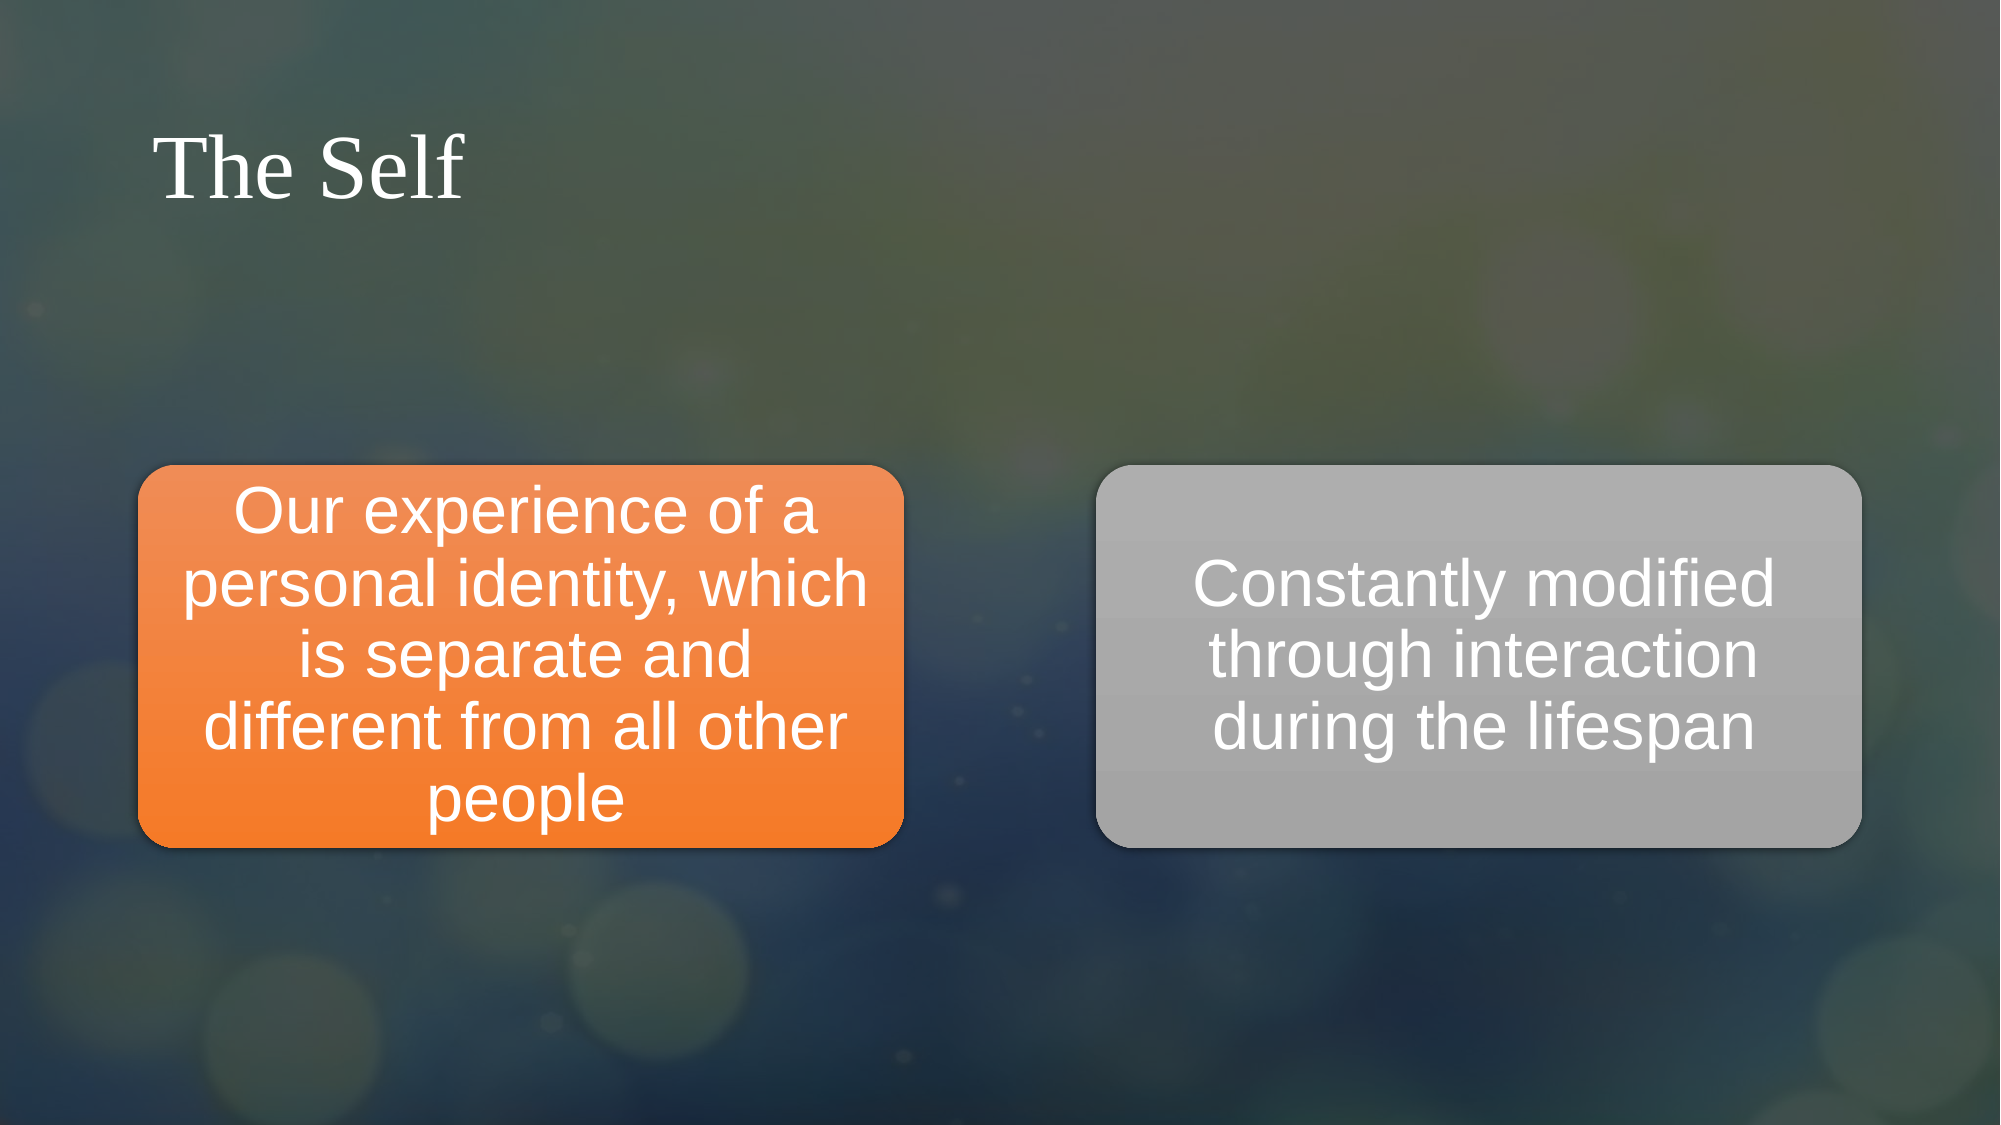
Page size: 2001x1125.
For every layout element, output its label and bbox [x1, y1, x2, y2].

list [137, 299, 1863, 1014]
picture [0, 0, 2000, 1125]
